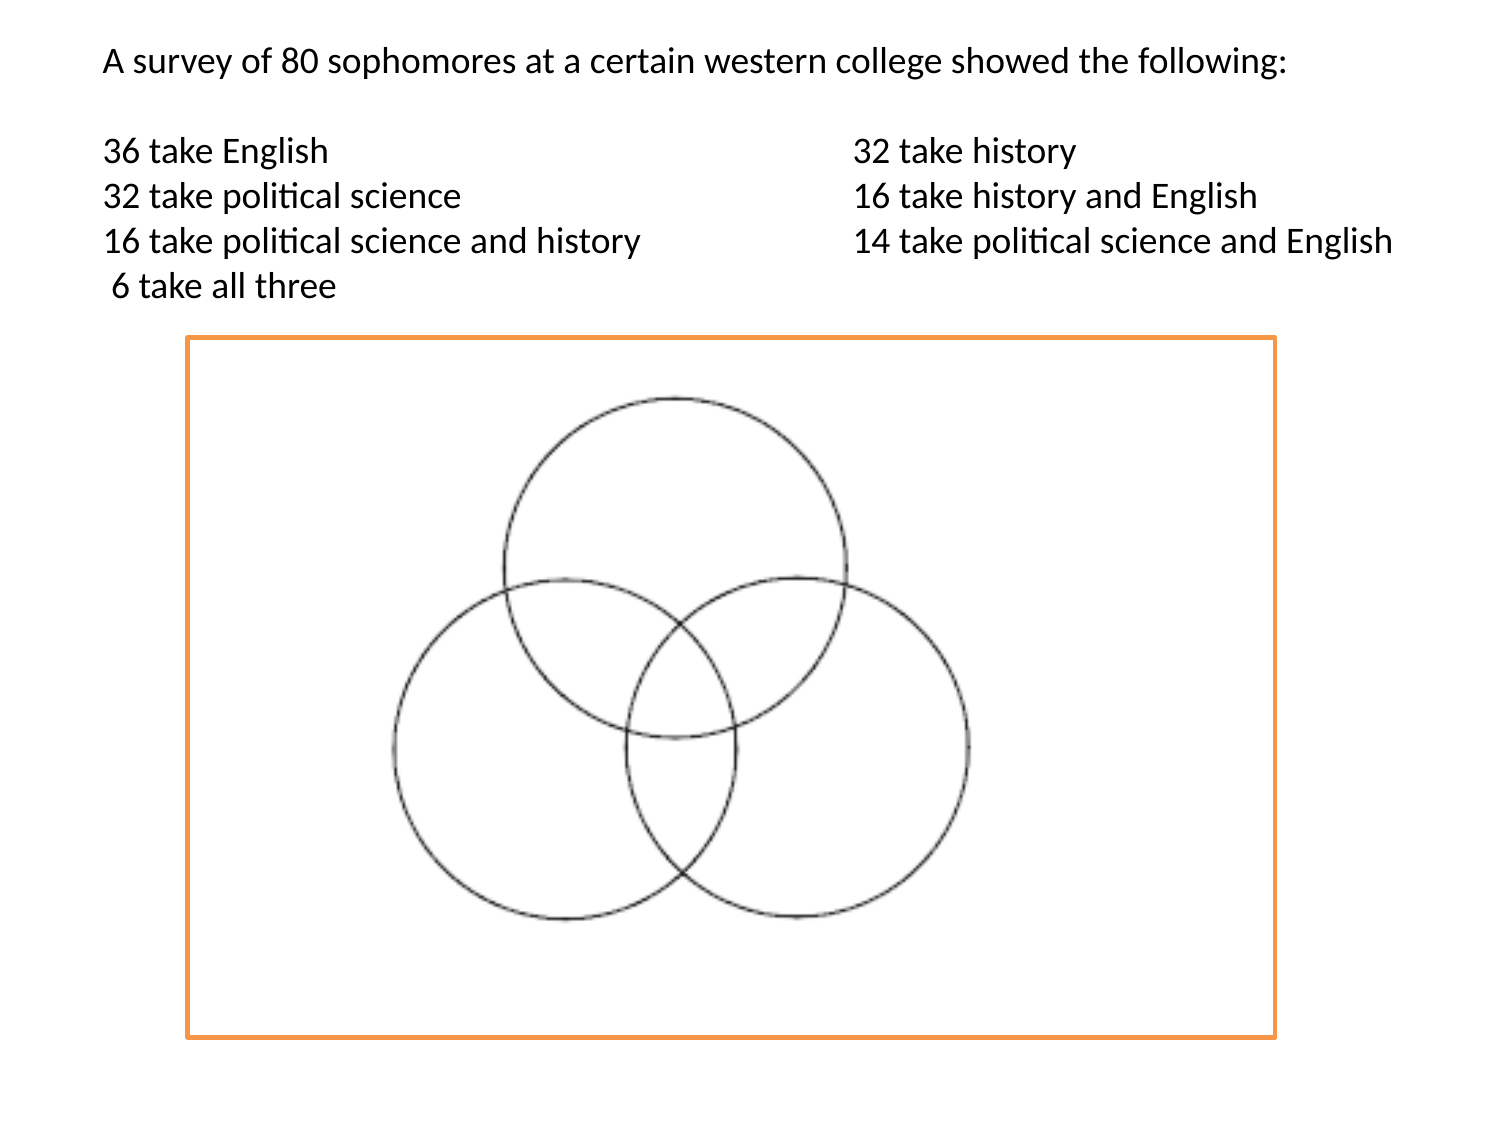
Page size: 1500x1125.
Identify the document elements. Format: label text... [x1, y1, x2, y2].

text_box A survey of 80 sophomores at a certain western college showed the following: 36 take English 32 take history 32 take political science 16 take history and English 16 take political science and history 14 take political science and English 6 take all three [87, 35, 1500, 306]
picture [387, 374, 985, 940]
text_box [185, 335, 1277, 1040]
